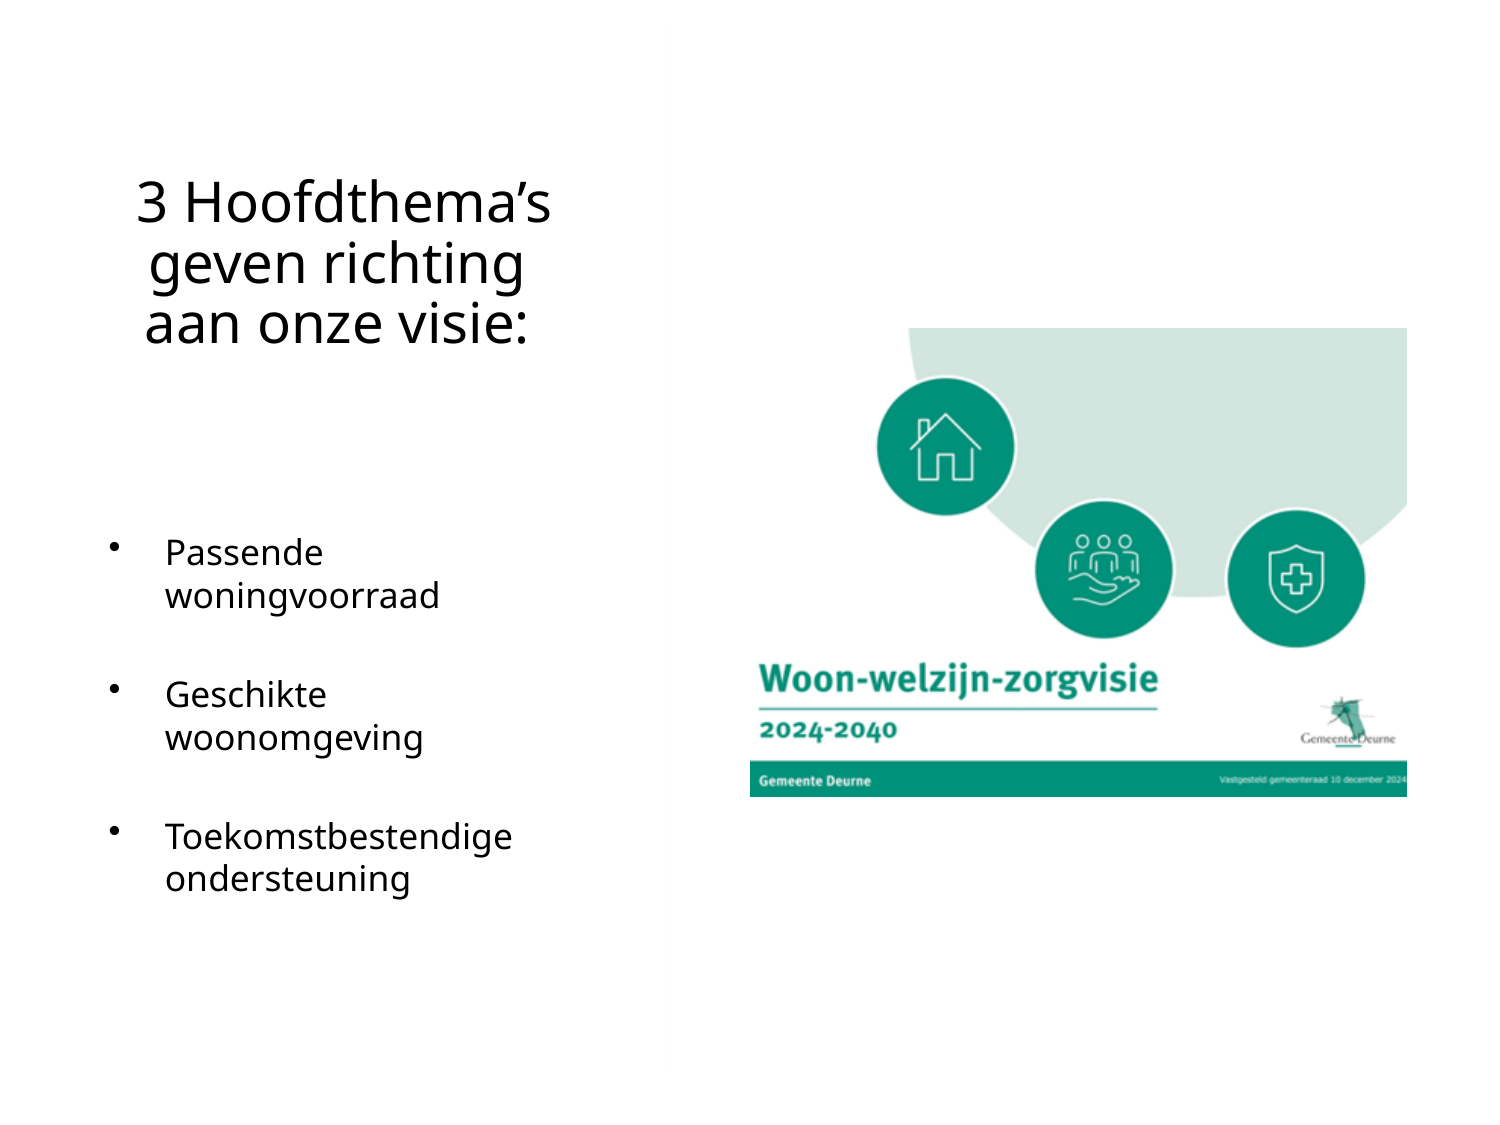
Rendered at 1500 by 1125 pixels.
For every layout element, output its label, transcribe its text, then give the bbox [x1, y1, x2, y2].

text_box [0, 0, 664, 1125]
list Passende woningvoorraad Geschikte woonomgeving Toekomstbestendige ondersteuning [93, 405, 596, 1024]
picture [749, 328, 1407, 797]
text_box [664, 0, 1500, 1125]
title 3 Hoofdthema’s geven richting aan onze visie: [93, 125, 596, 405]
